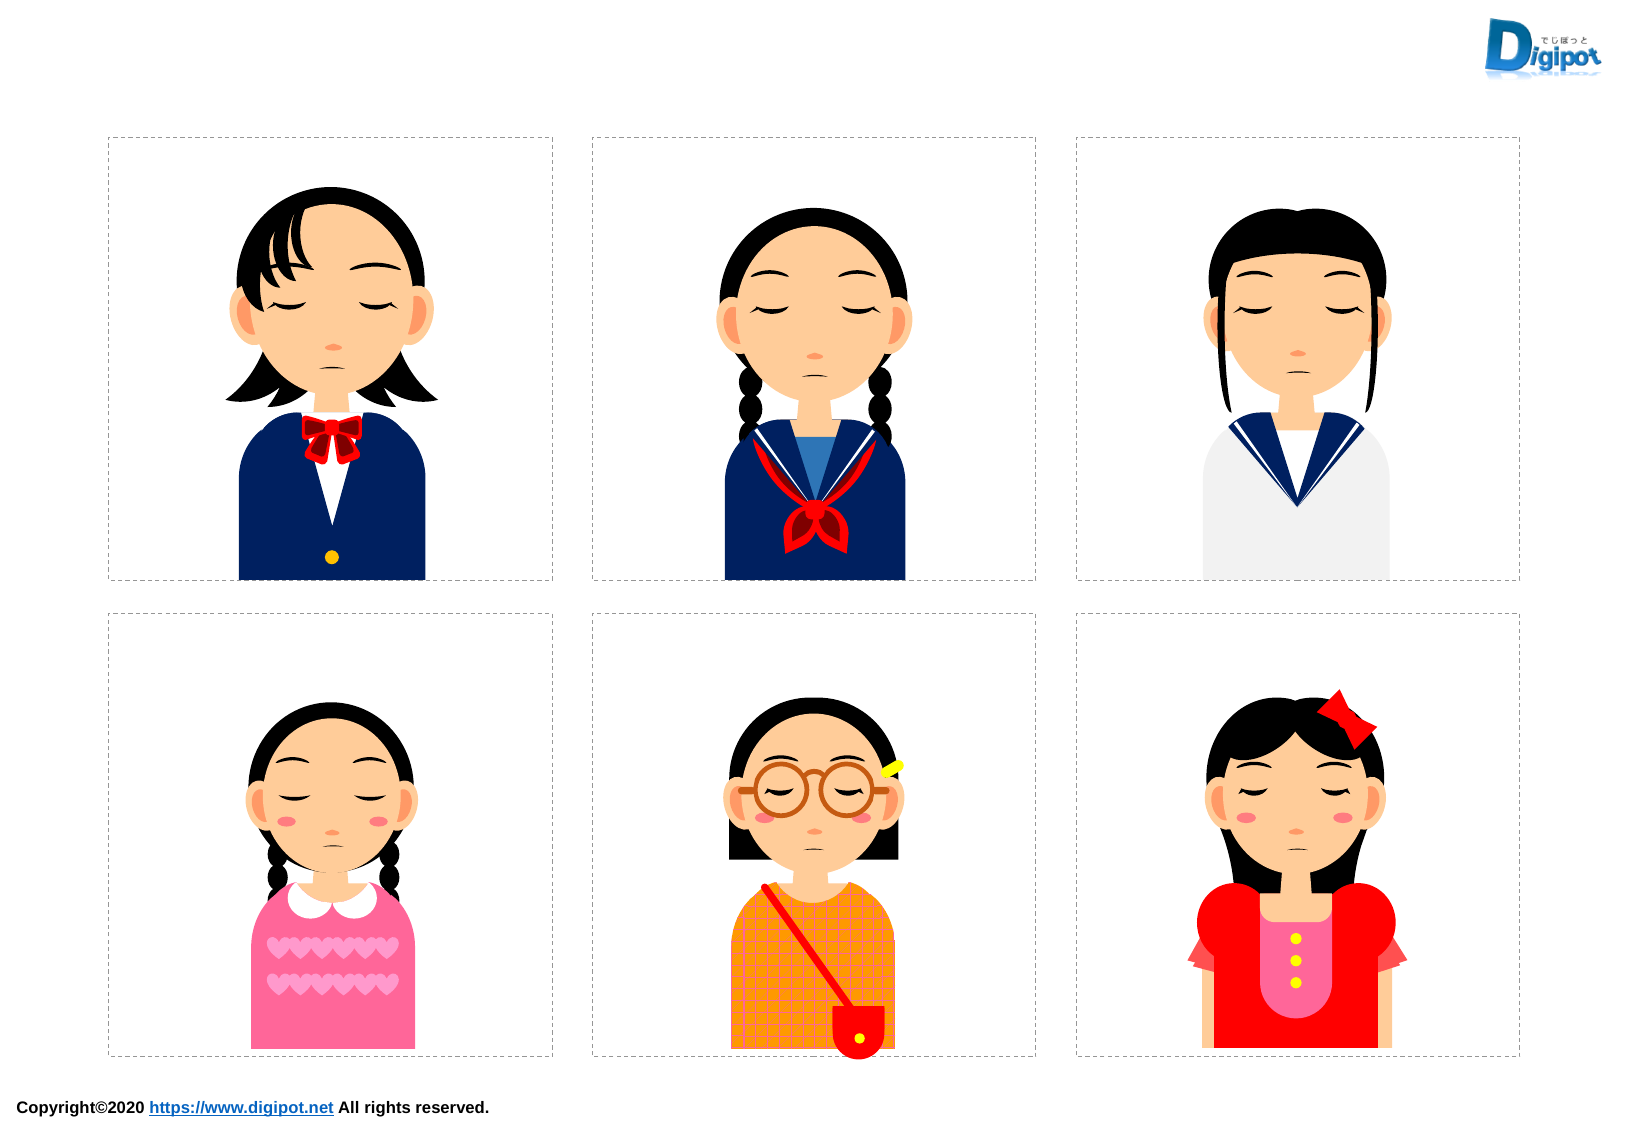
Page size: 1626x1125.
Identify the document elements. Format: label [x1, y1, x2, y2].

text_box [246, 702, 418, 1049]
text_box [717, 207, 912, 580]
text_box [225, 186, 439, 580]
picture [1485, 18, 1602, 82]
text_box [1202, 208, 1391, 580]
text_box [1189, 692, 1406, 1048]
text_box [723, 697, 905, 1060]
